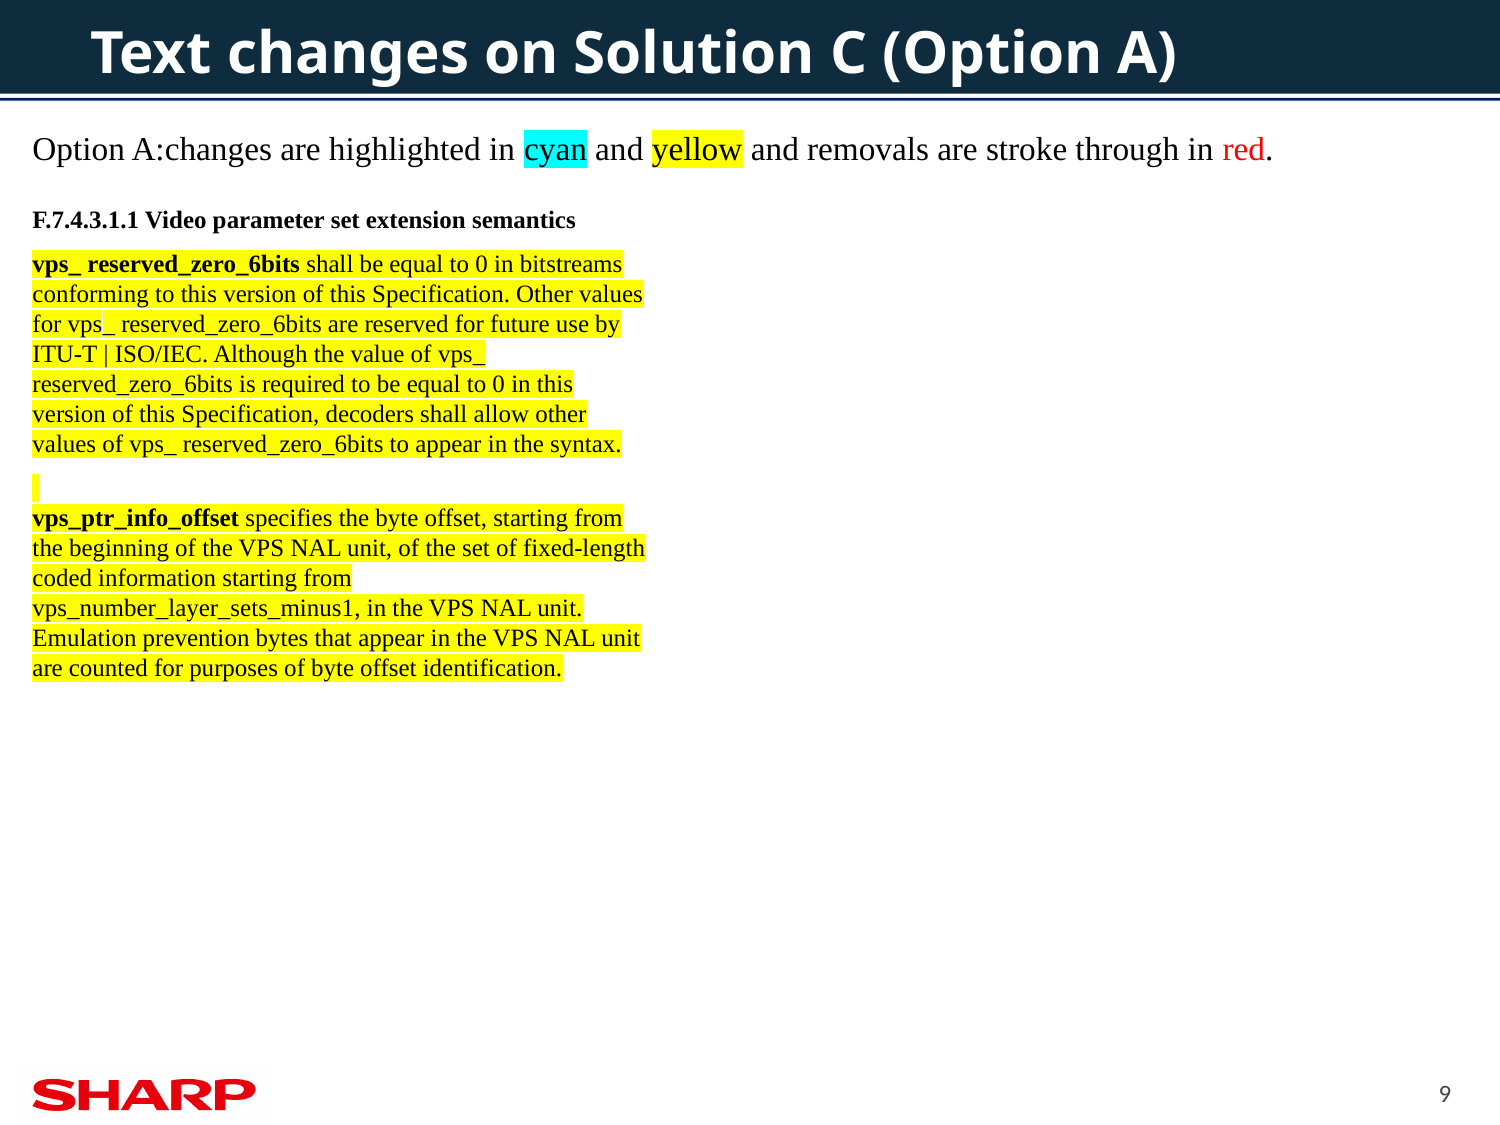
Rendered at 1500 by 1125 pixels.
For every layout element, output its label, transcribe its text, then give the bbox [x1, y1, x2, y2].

text_box Option A:changes are highlighted in cyan and yellow and removals are stroke through in red. [17, 119, 1500, 175]
text_box F.7.4.3.1.1 Video parameter set extension semantics vps_ reserved_zero_6bits shall be equal to 0 in bitstreams conforming to this version of this Specification. Other values for vps_ reserved_zero_6bits are reserved for future use by ITU-T | ISO/IEC. Although the value of vps_ reserved_zero_6bits is required to be equal to 0 in this version of this Specification, decoders shall allow other values of vps_ reserved_zero_6bits to appear in the syntax. vps_ptr_info_offset specifies the byte offset, starting from the beginning of the VPS NAL unit, of the set of fixed-length coded information starting from vps_number_layer_sets_minus1, in the VPS NAL unit. Emulation prevention bytes that appear in the VPS NAL unit are counted for purposes of byte offset identification. [17, 196, 668, 689]
title Text changes on Solution C (Option A) [74, 15, 1426, 85]
slide_number 9 [1345, 1062, 1467, 1108]
picture [17, 1064, 271, 1125]
